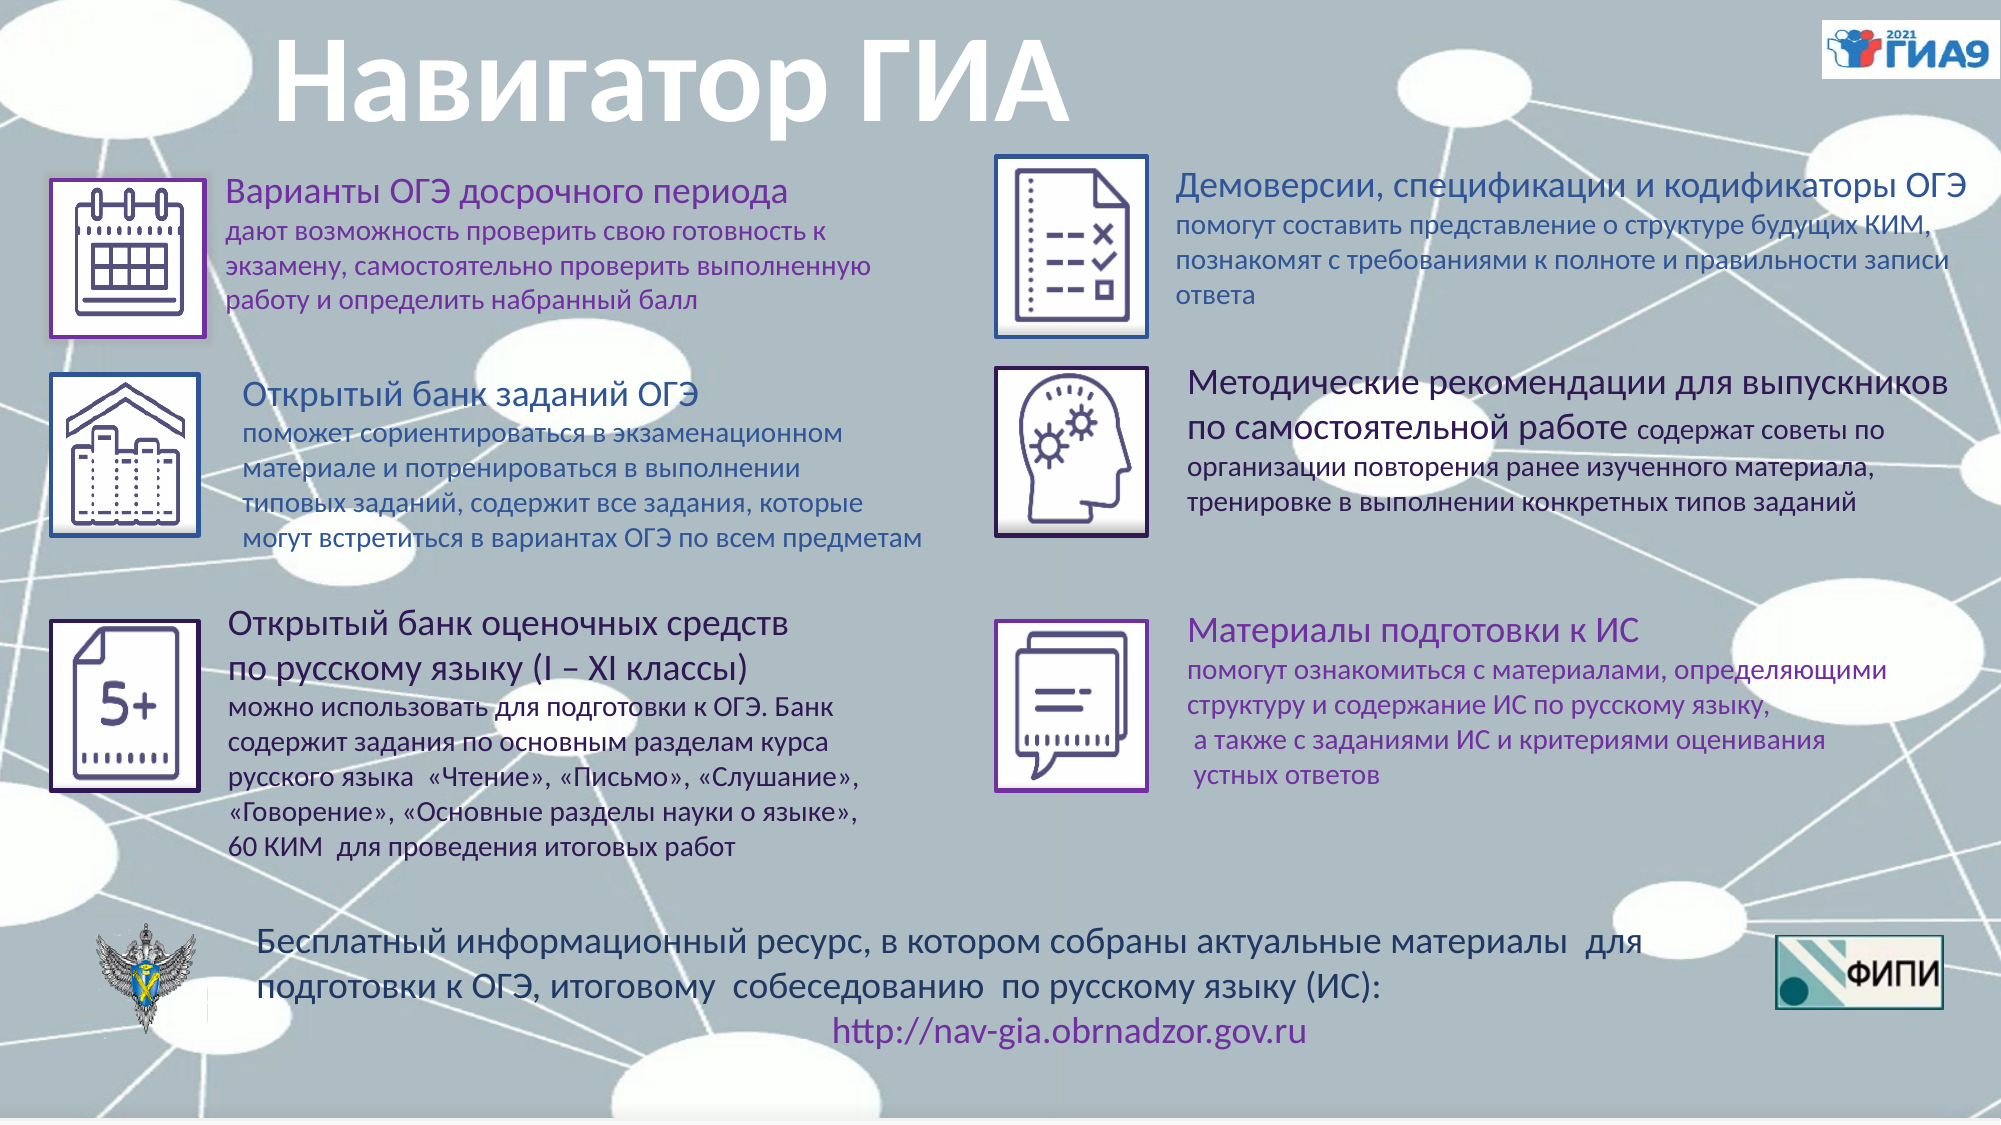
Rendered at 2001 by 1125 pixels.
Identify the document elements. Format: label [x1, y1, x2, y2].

text_box [22, 920, 270, 1058]
text_box [1778, 939, 1942, 1044]
picture [1, 0, 2000, 1115]
